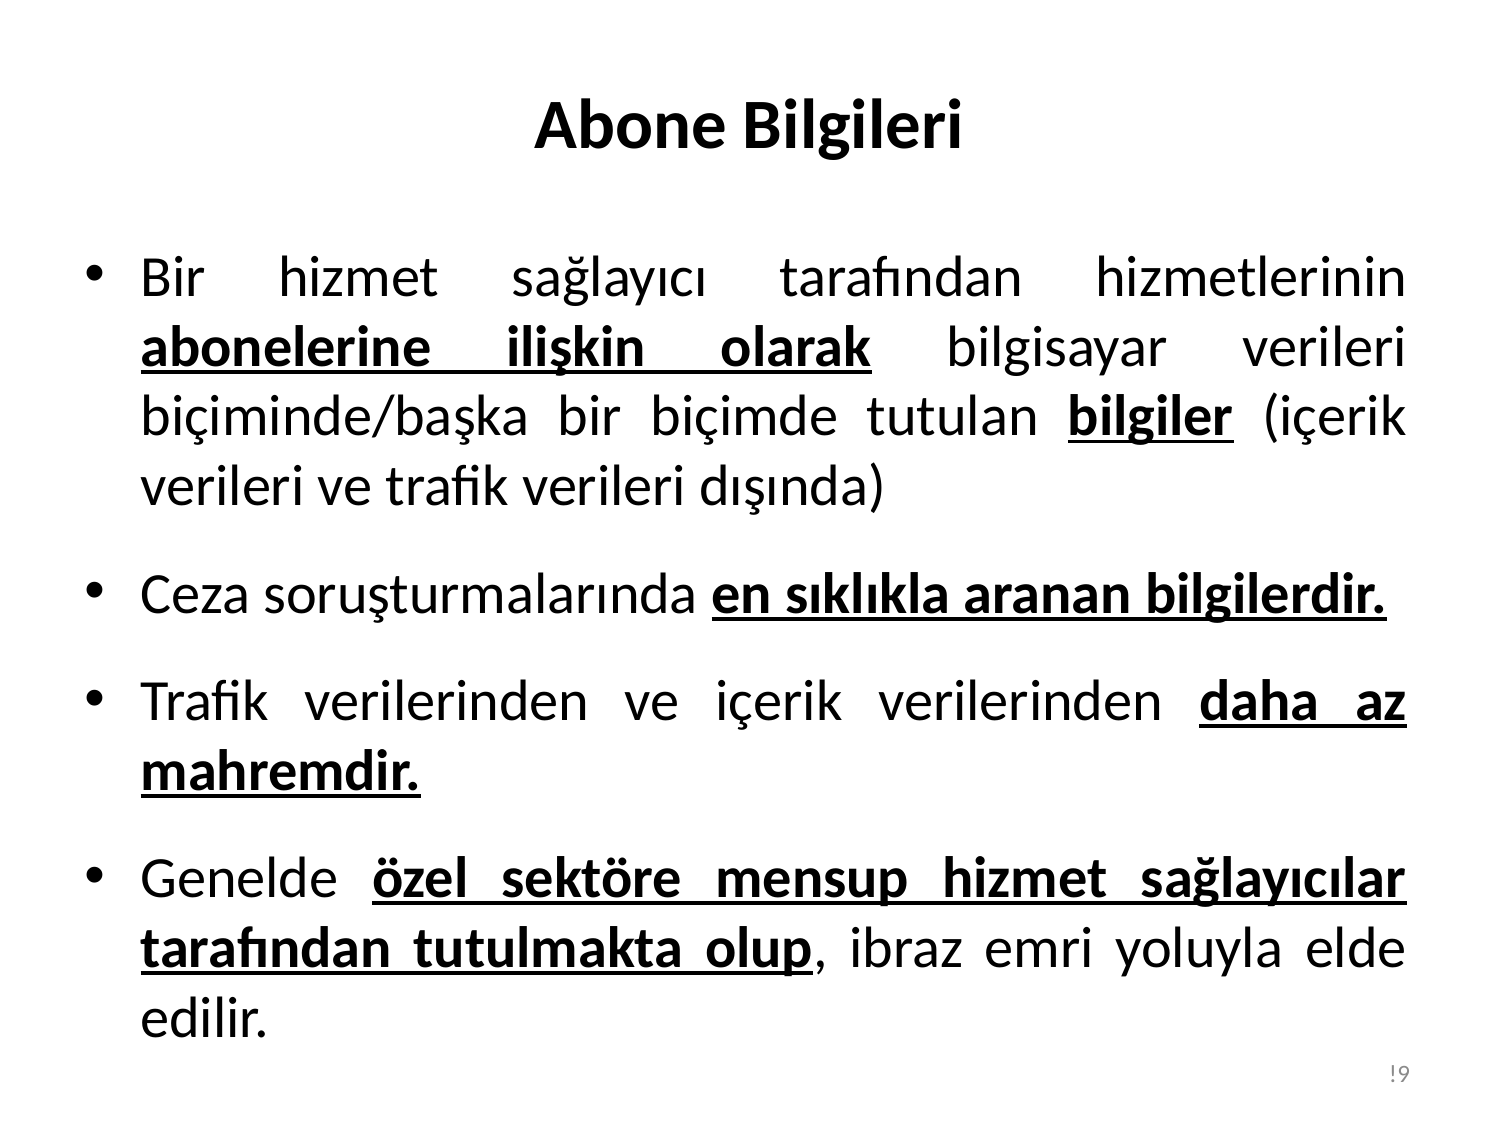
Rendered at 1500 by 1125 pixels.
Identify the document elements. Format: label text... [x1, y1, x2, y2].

title Abone Bilgileri [74, 25, 1426, 214]
slide_number !9 [1074, 1042, 1425, 1103]
list Bir hizmet sağlayıcı tarafından hizmetlerinin abonelerine ilişkin olarak bilgisayar verileri biçiminde/başka bir biçimde tutulan bilgiler (içerik verileri ve trafik verileri dışında) Ceza soruşturmalarında en sıklıkla aranan bilgilerdir. Trafik verilerinden ve içerik verilerinden daha az mahremdir. Genelde özel sektöre mensup hizmet sağlayıcılar tarafından tutulmakta olup, ibraz emri yoluyla elde edilir. [69, 230, 1423, 1072]
